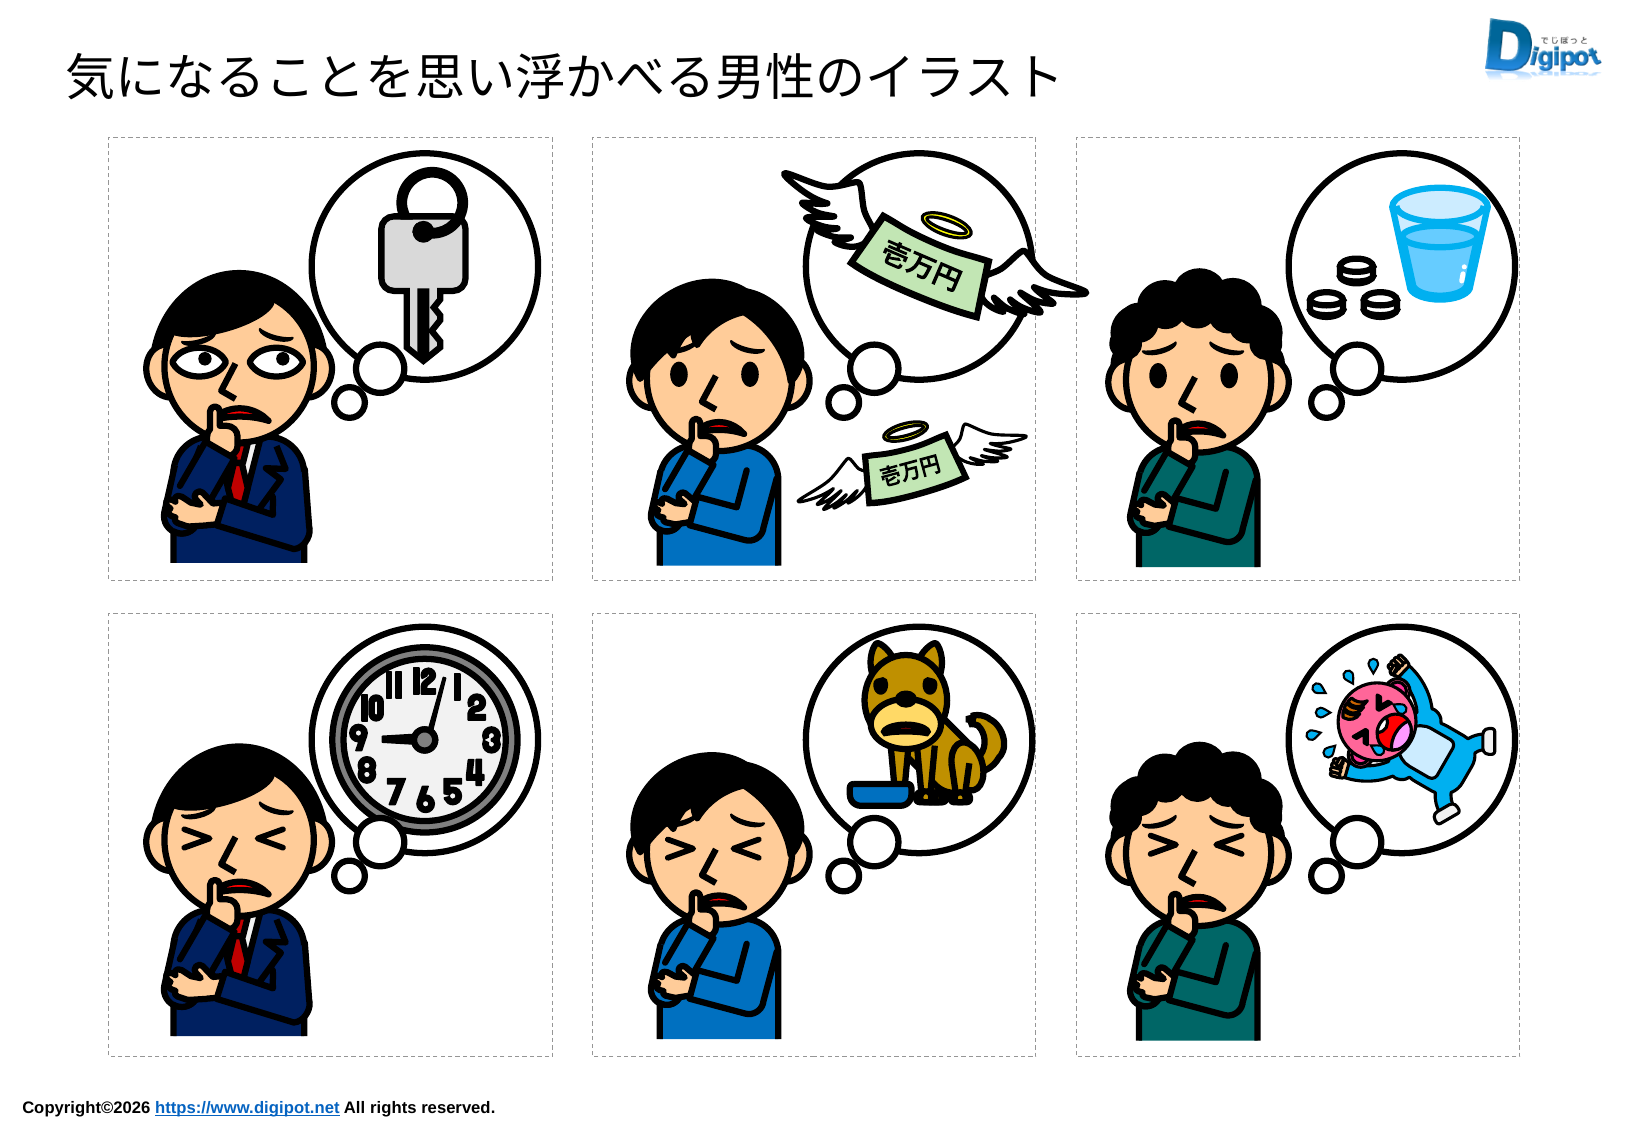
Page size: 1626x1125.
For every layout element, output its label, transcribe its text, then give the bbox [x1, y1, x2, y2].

text_box 気になることを思い浮かべる男性のイラスト [50, 38, 1080, 113]
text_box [1108, 626, 1516, 1041]
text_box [615, 626, 1033, 1040]
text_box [615, 153, 1075, 566]
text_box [1108, 153, 1516, 568]
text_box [146, 153, 539, 563]
picture [1485, 18, 1602, 82]
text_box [146, 626, 539, 1037]
